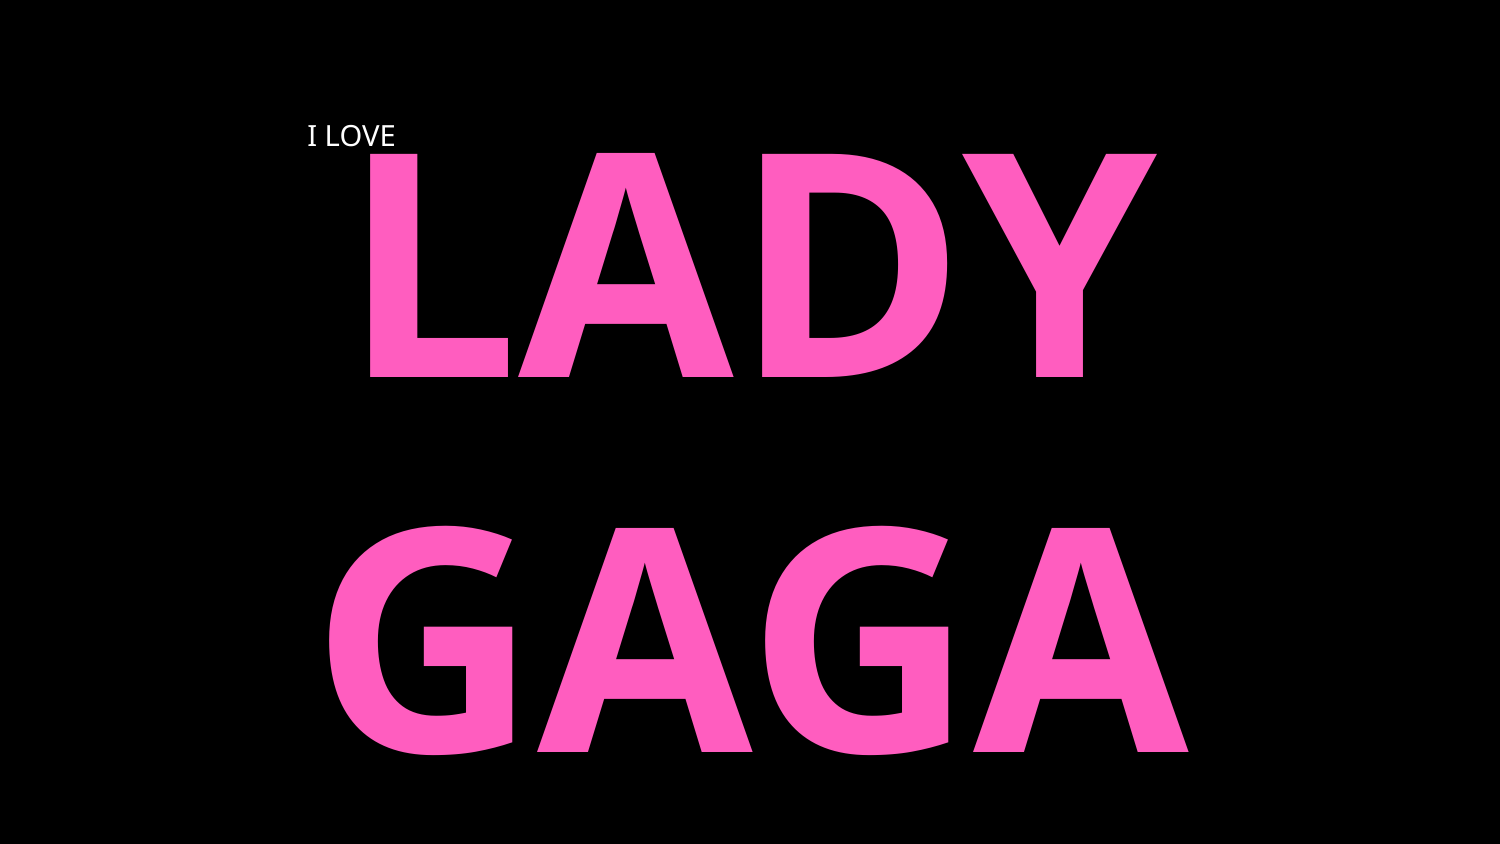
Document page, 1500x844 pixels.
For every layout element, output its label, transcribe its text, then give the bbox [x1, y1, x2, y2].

text_box LADY GAGA [167, 50, 1333, 794]
text_box I LOVE [292, 102, 414, 162]
